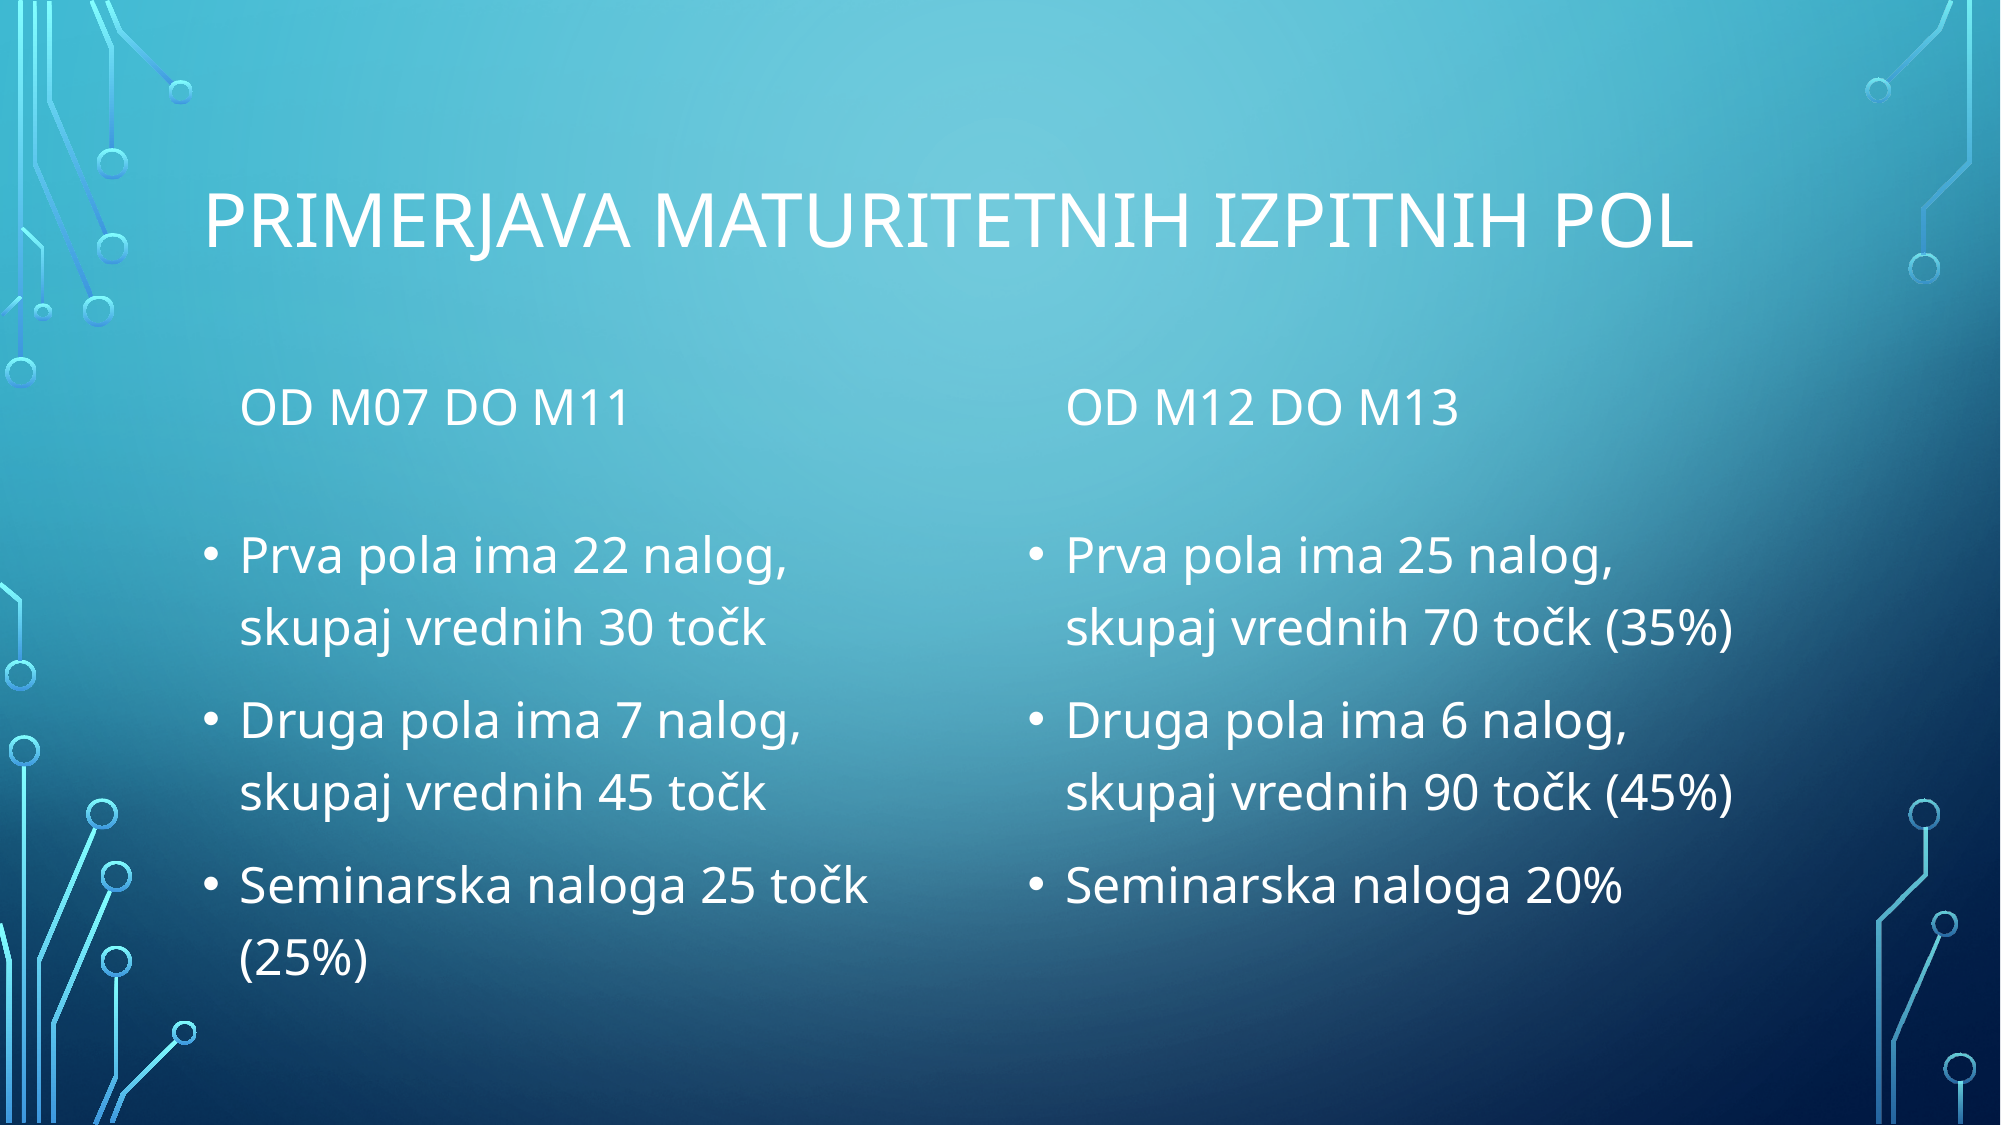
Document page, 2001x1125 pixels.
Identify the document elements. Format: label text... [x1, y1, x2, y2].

list Prva pola ima 22 nalog, skupaj vrednih 30 točk Druga pola ima 7 nalog, skupaj vrednih 45 točk Seminarska naloga 25 točk (25%) [187, 504, 988, 950]
title Primerjava Maturitetnih izpitnih pol [187, 101, 1813, 344]
list Prva pola ima 25 nalog, skupaj vrednih 70 točk (35%) Druga pola ima 6 nalog, skupaj vrednih 90 točk (45%) Seminarska naloga 20% [1012, 504, 1813, 950]
list oD M07 do M11 [224, 369, 988, 504]
list Od M12 do M13 [1050, 369, 1813, 504]
